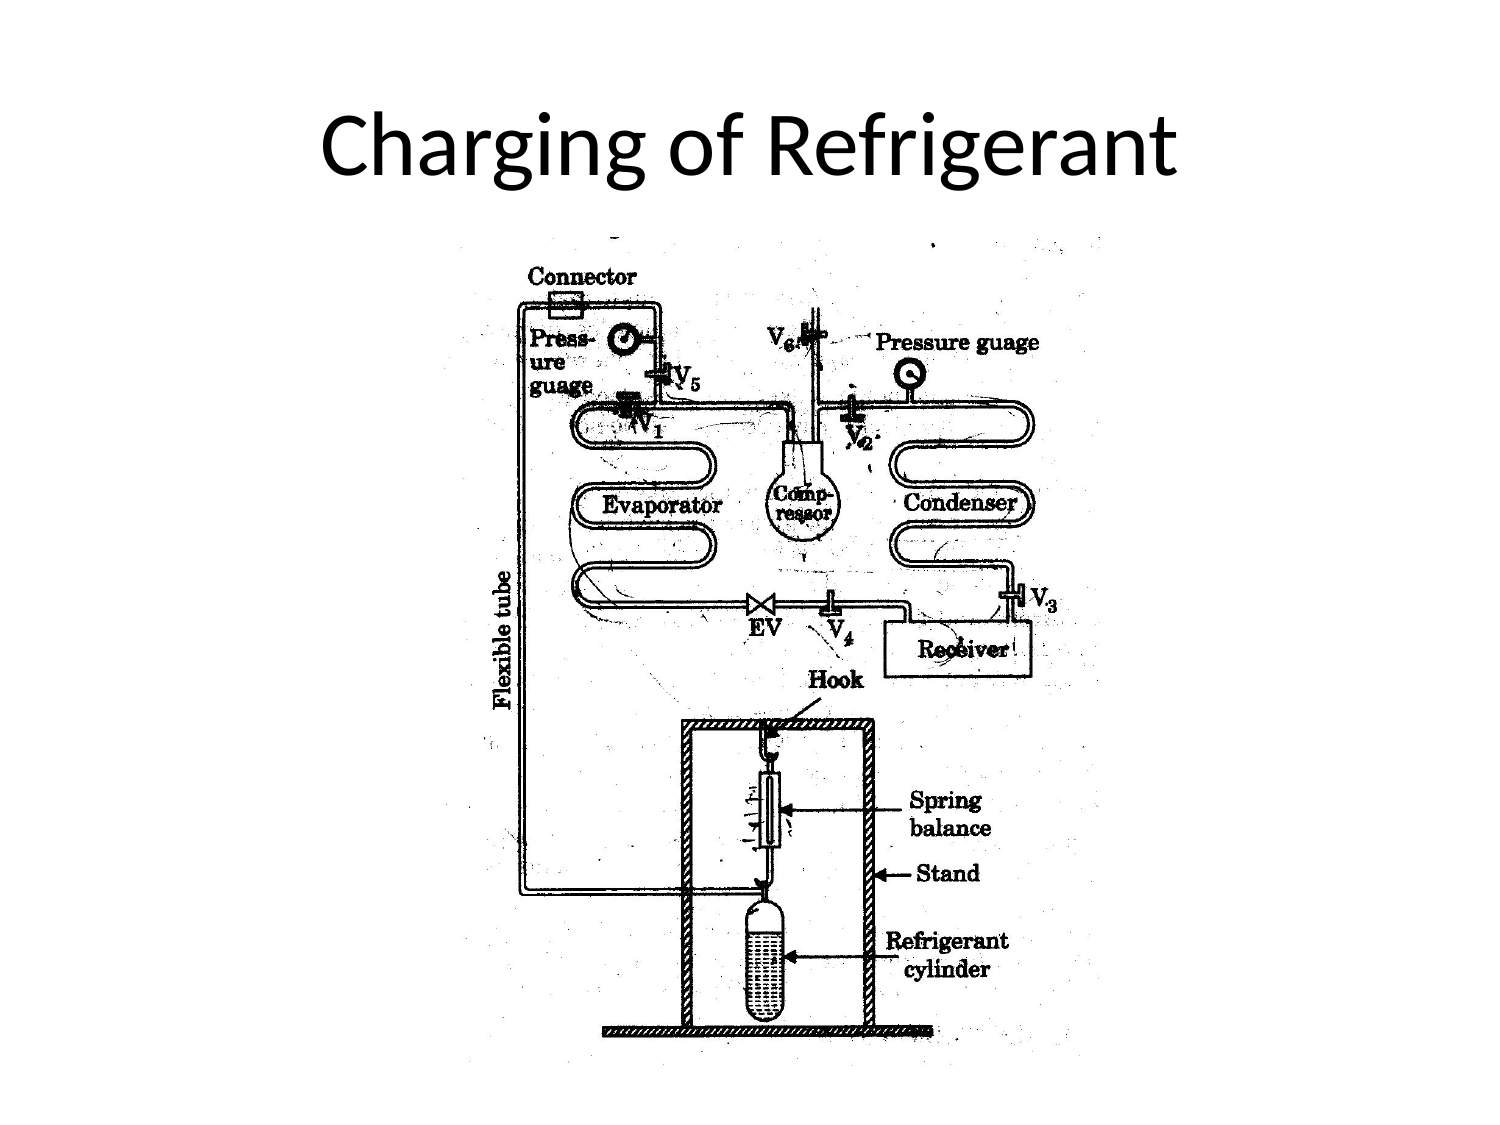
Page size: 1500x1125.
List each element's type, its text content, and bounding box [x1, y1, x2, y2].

title Charging of Refrigerant [75, 45, 1425, 233]
picture [437, 237, 1101, 1066]
